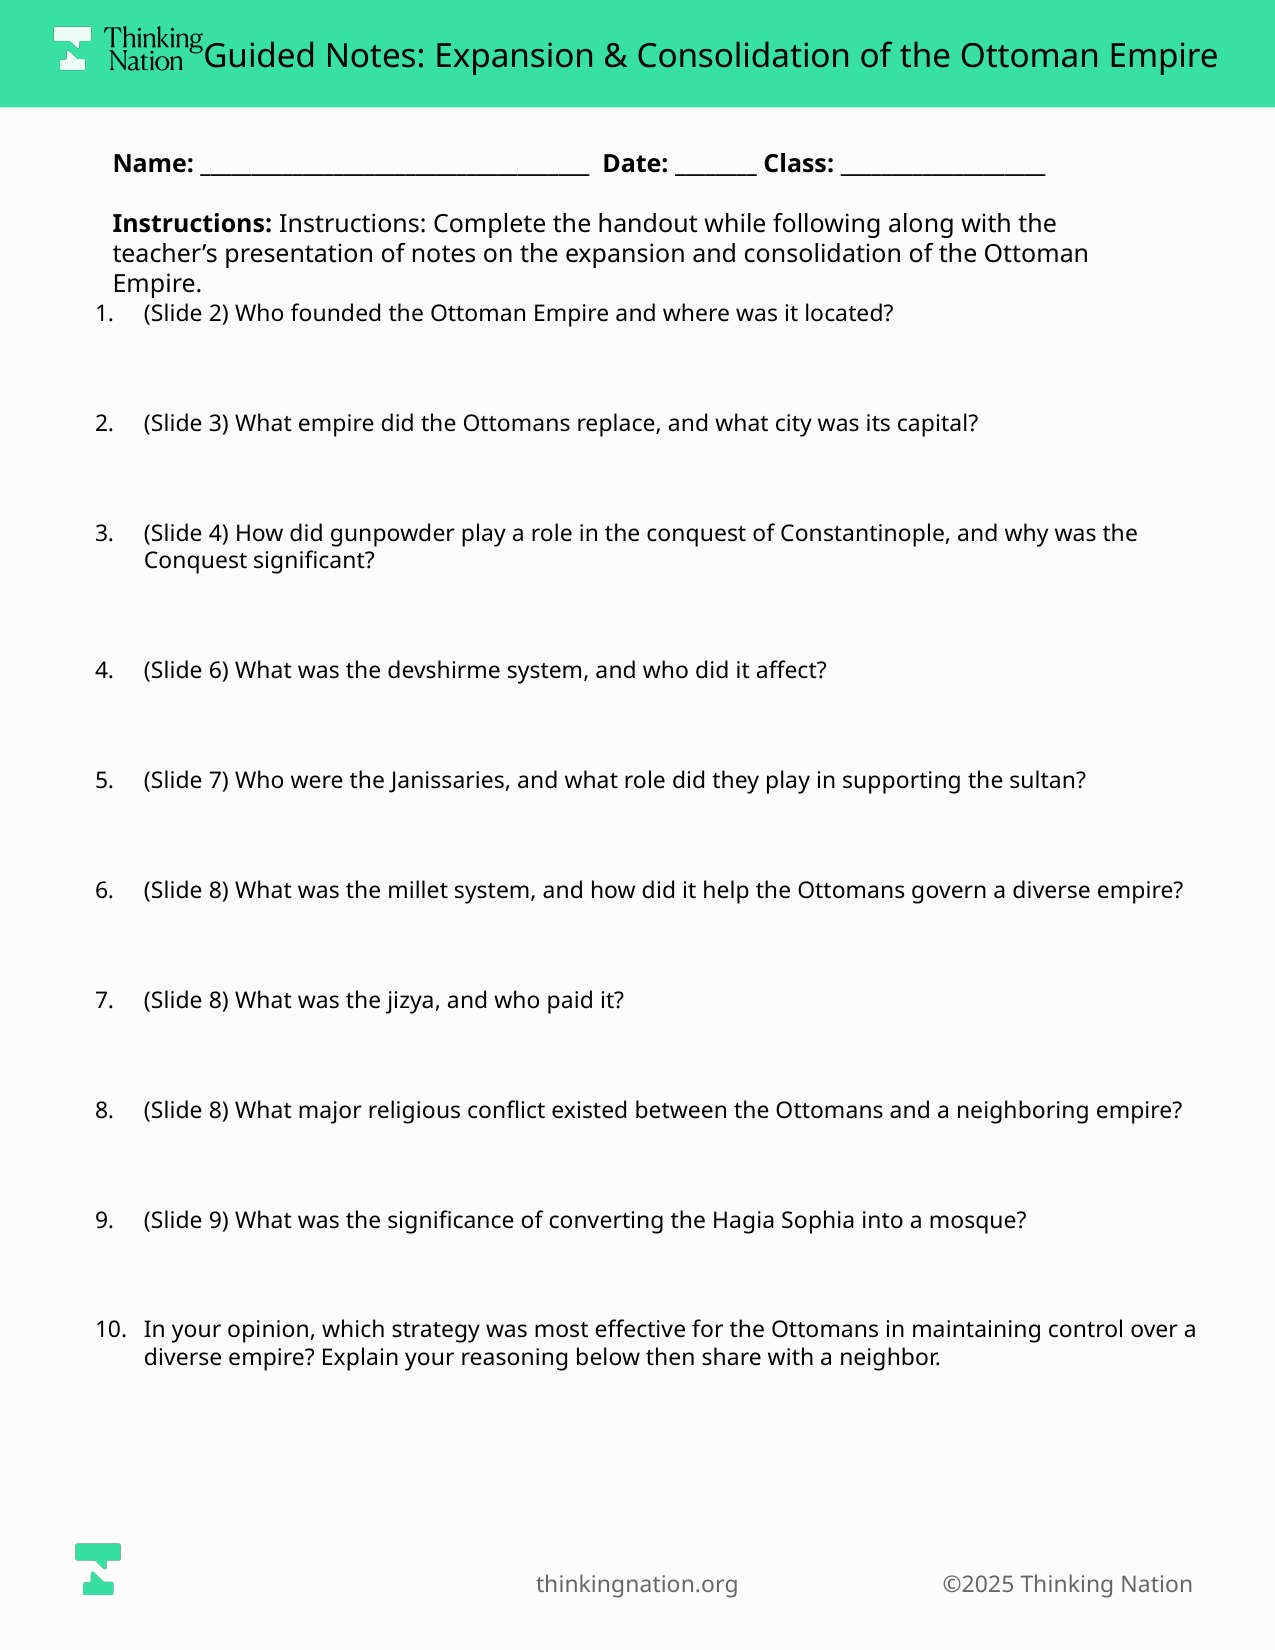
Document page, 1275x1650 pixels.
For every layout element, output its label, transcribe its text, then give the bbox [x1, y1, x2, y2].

text_box Guided Notes: Expansion & Consolidation of the Ottoman Empire [0, 0, 1275, 108]
text_box (Slide 2) Who founded the Ottoman Empire and where was it located? (Slide 3) What empire did the Ottomans replace, and what city was its capital? (Slide 4) How did gunpowder play a role in the conquest of Constantinople, and why was the Conquest significant? (Slide 6) What was the devshirme system, and who did it affect? (Slide 7) Who were the Janissaries, and what role did they play in supporting the sultan? (Slide 8) What was the millet system, and how did it help the Ottomans govern a diverse empire? (Slide 8) What was the jizya, and who paid it? (Slide 8) What major religious conflict existed between the Ottomans and a neighboring empire? (Slide 9) What was the significance of converting the Hagia Sophia into a mosque? In your opinion, which strategy was most effective for the Ottomans in maintaining control over a diverse empire? Explain your reasoning below then share with a neighbor. [53, 283, 1229, 1534]
text_box ©2025 Thinking Nation [907, 1553, 1210, 1605]
picture [36, 12, 208, 84]
text_box Name: ______________________________________ Date: ________ Class: ____________________ Instructions: Instructions: Complete the handout while following along with the teacher’s presentation of notes on the expansion and consolidation of the Ottoman Empire. [97, 132, 1178, 283]
text_box thinkingnation.org [486, 1553, 789, 1605]
picture [62, 1533, 134, 1605]
